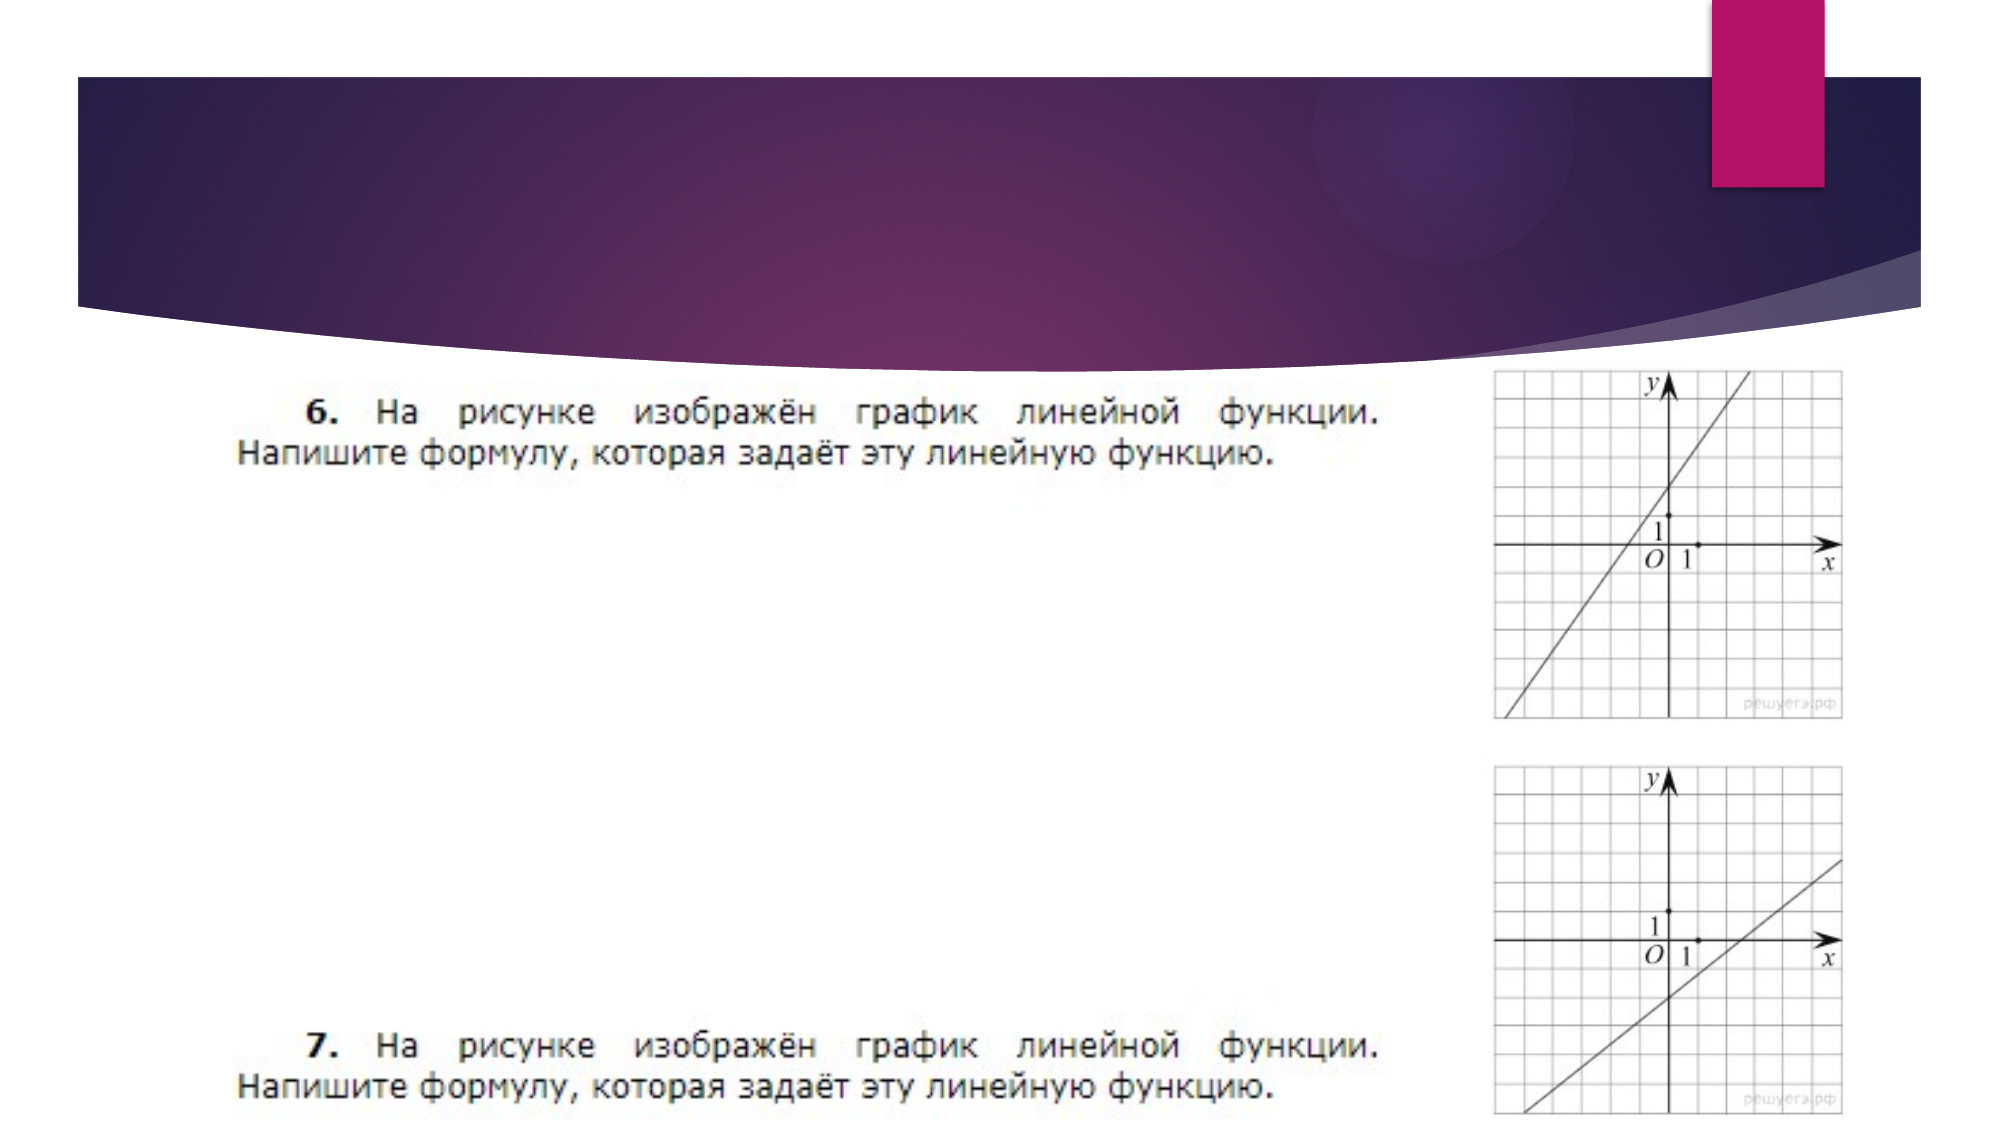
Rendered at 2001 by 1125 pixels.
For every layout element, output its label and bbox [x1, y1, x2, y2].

picture [1480, 359, 1855, 1125]
list [231, 380, 1394, 1122]
